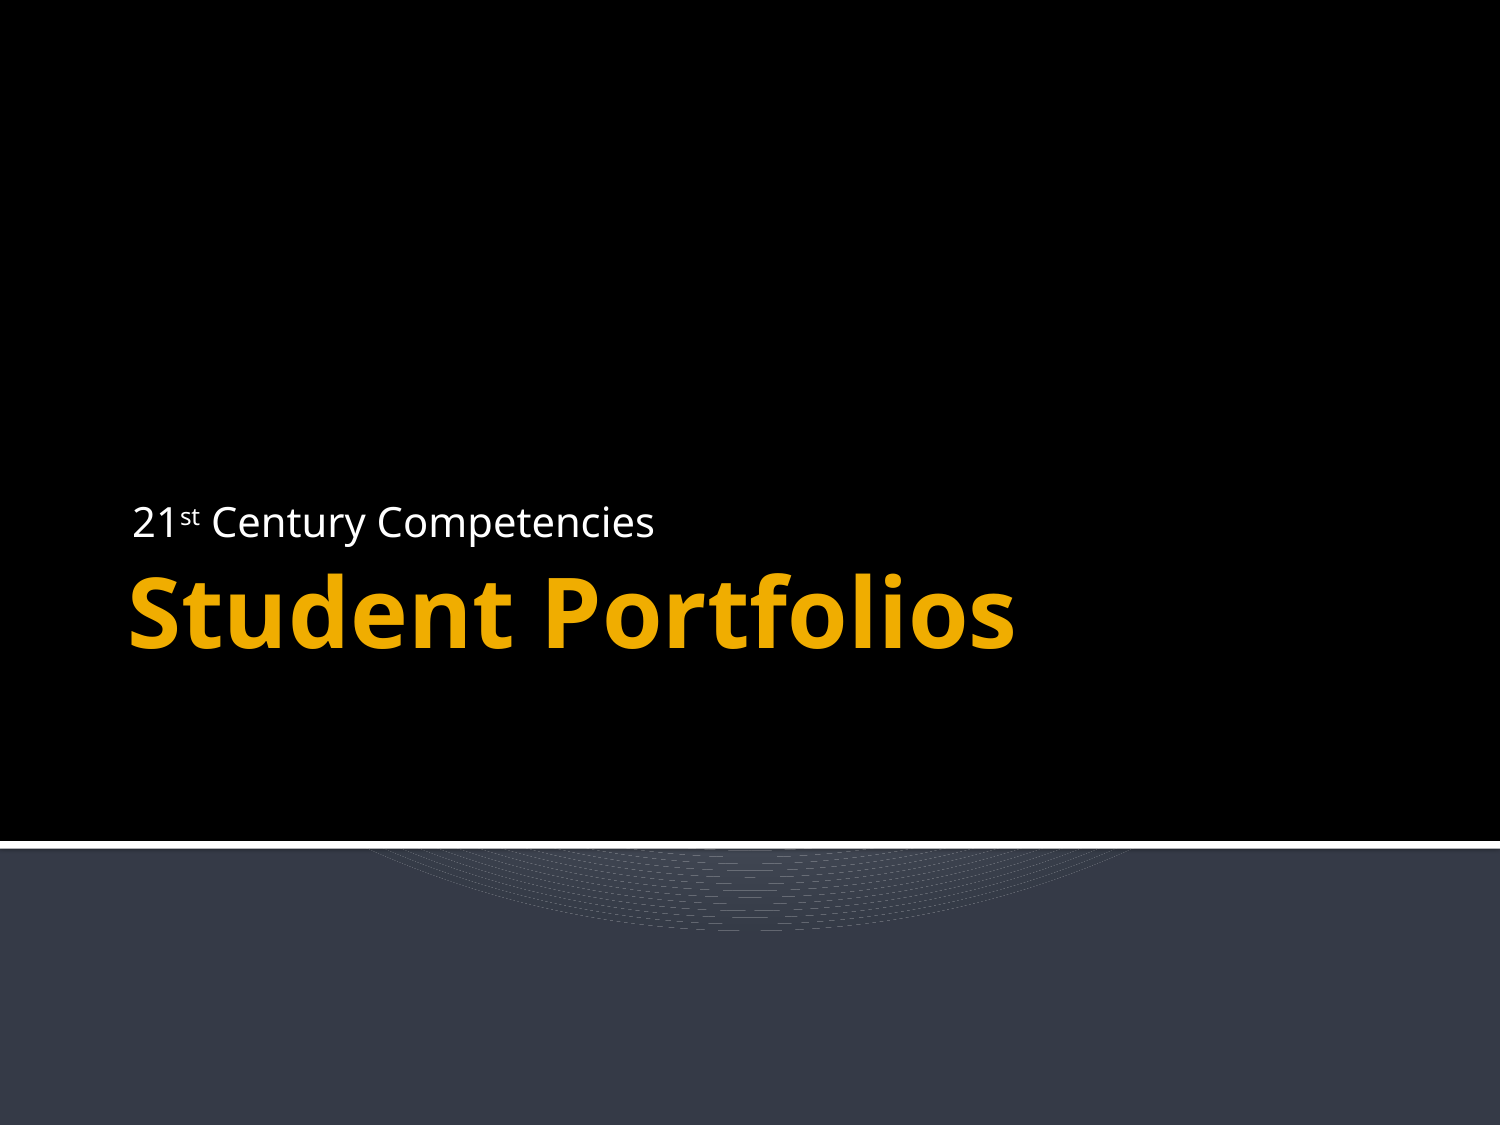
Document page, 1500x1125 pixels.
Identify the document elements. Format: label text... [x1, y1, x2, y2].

subtitle 21st Century Competencies [112, 299, 1438, 546]
title Student Portfolios [112, 550, 1438, 825]
